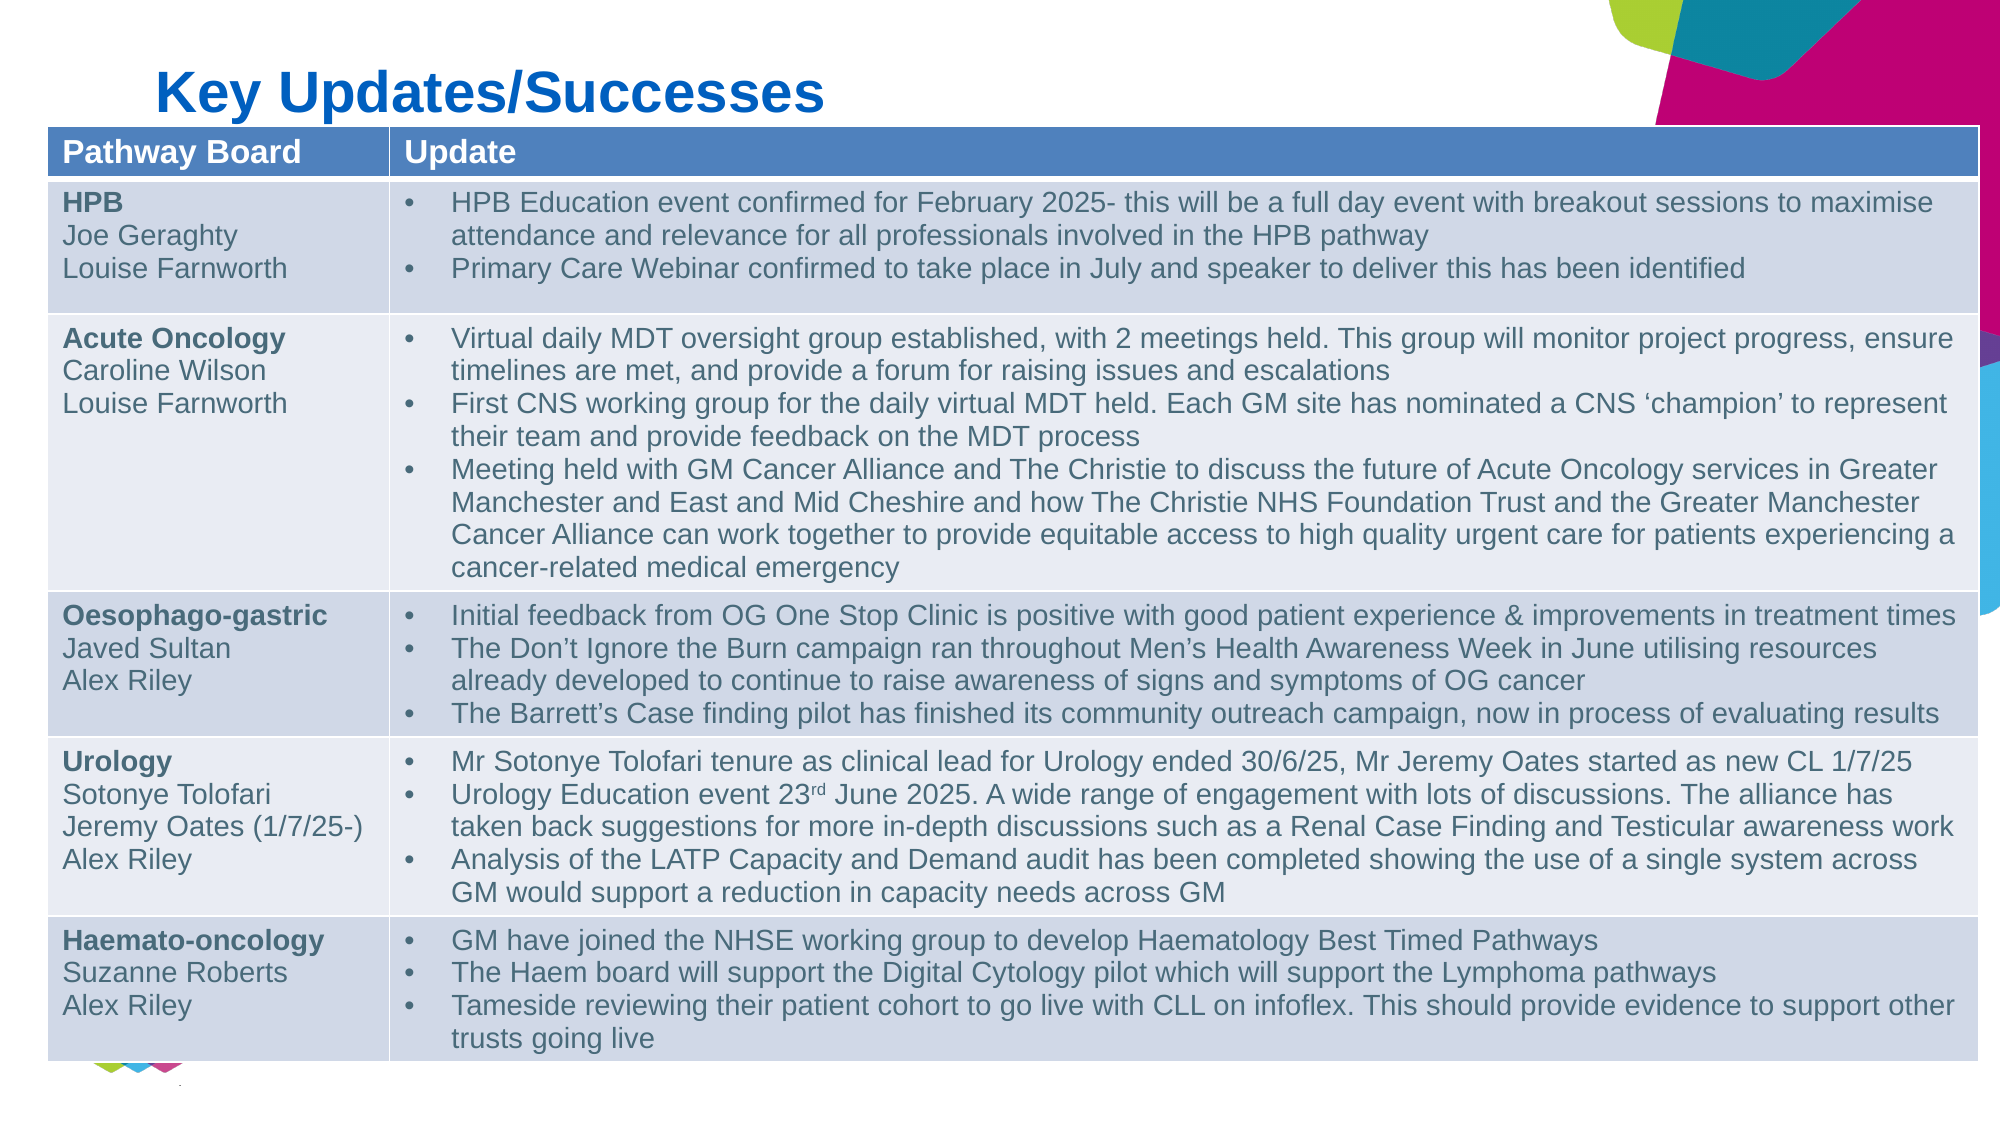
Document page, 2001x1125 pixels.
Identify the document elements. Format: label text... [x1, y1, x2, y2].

table_cell HPB Education event confirmed for February 2025- this will be a full day event with breakout sessions to maximise attendance and relevance for all professionals involved in the HPB pathway Primary Care Webinar confirmed to take place in July and speaker to deliver this has been identified [390, 182, 1978, 313]
table_cell Oesophago-gastric Javed Sultan Alex Riley [48, 592, 389, 736]
text_box Key Updates/Successes [140, 47, 1486, 184]
table_cell Acute Oncology Caroline Wilson Louise Farnworth [48, 315, 389, 590]
table_cell GM have joined the NHSE working group to develop Haematology Best Timed Pathways The Haem board will support the Digital Cytology pilot which will support the Lymphoma pathways Tameside reviewing their patient cohort to go live with CLL on infoflex. This should provide evidence to support other trusts going live [390, 917, 1978, 1061]
table_cell Haemato-oncology Suzanne Roberts Alex Riley [48, 917, 389, 1061]
table_header Pathway Board [48, 127, 140, 176]
table_cell Virtual daily MDT oversight group established, with 2 meetings held. This group will monitor project progress, ensure timelines are met, and provide a forum for raising issues and escalations First CNS working group for the daily virtual MDT held. Each GM site has nominated a CNS ‘champion’ to represent their team and provide feedback on the MDT process Meeting held with GM Cancer Alliance and The Christie to discuss the future of Acute Oncology services in Greater Manchester and East and Mid Cheshire and how The Christie NHS Foundation Trust and the Greater Manchester Cancer Alliance can work together to provide equitable access to high quality urgent care for patients experiencing a cancer-related medical emergency [390, 315, 1978, 590]
picture [37, 1012, 240, 1086]
table_header Update [1486, 127, 1978, 176]
table_cell HPB Joe Geraghty Louise Farnworth [48, 182, 389, 313]
table_cell Urology Sotonye Tolofari Jeremy Oates (1/7/25-) Alex Riley [48, 738, 389, 915]
picture [1458, 0, 2000, 765]
table_cell Mr Sotonye Tolofari tenure as clinical lead for Urology ended 30/6/25, Mr Jeremy Oates started as new CL 1/7/25 Urology Education event 23rd June 2025. A wide range of engagement with lots of discussions. The alliance has taken back suggestions for more in-depth discussions such as a Renal Case Finding and Testicular awareness work Analysis of the LATP Capacity and Demand audit has been completed showing the use of a single system across GM would support a reduction in capacity needs across GM [390, 738, 1978, 915]
table_cell Initial feedback from OG One Stop Clinic is positive with good patient experience & improvements in treatment times The Don’t Ignore the Burn campaign ran throughout Men’s Health Awareness Week in June utilising resources already developed to continue to raise awareness of signs and symptoms of OG cancer The Barrett’s Case finding pilot has finished its community outreach campaign, now in process of evaluating results [390, 592, 1978, 736]
